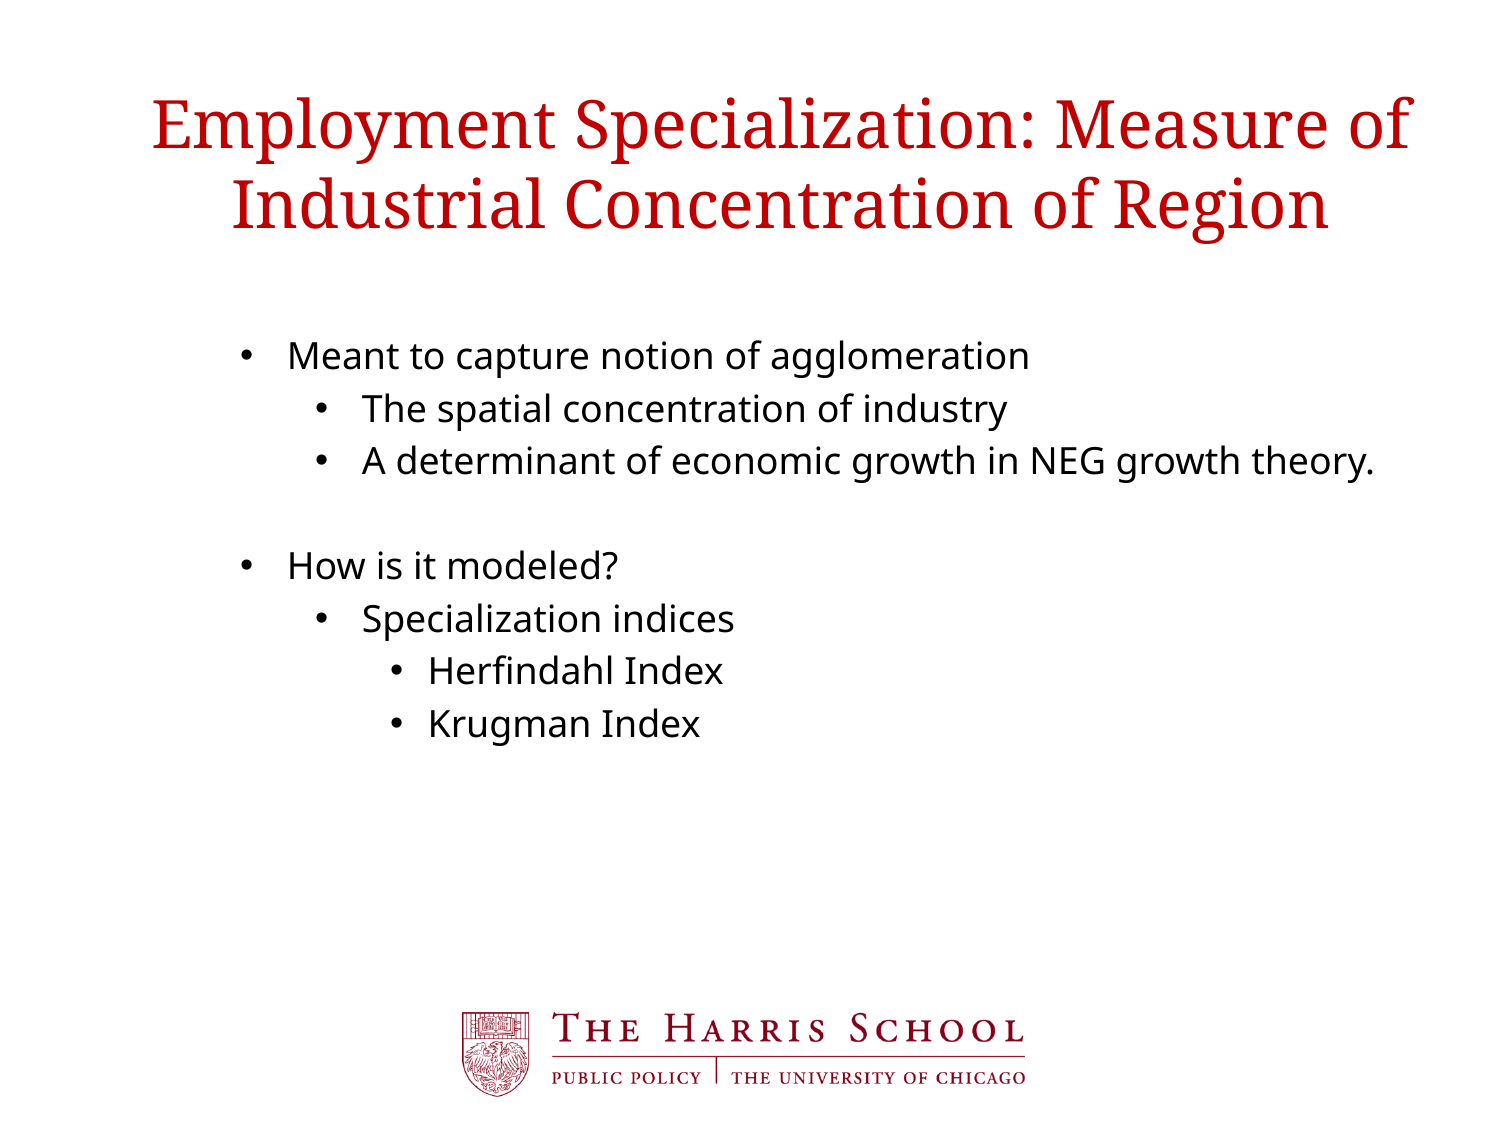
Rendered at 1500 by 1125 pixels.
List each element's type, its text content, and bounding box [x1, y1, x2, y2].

text_box Employment Specialization: Measure of Industrial Concentration of Region [112, 75, 1450, 370]
picture [462, 1012, 1026, 1097]
text_box Meant to capture notion of agglomeration The spatial concentration of industry A determinant of economic growth in NEG growth theory. How is it modeled? Specialization indices Herfindahl Index Krugman Index [74, 324, 1425, 1068]
